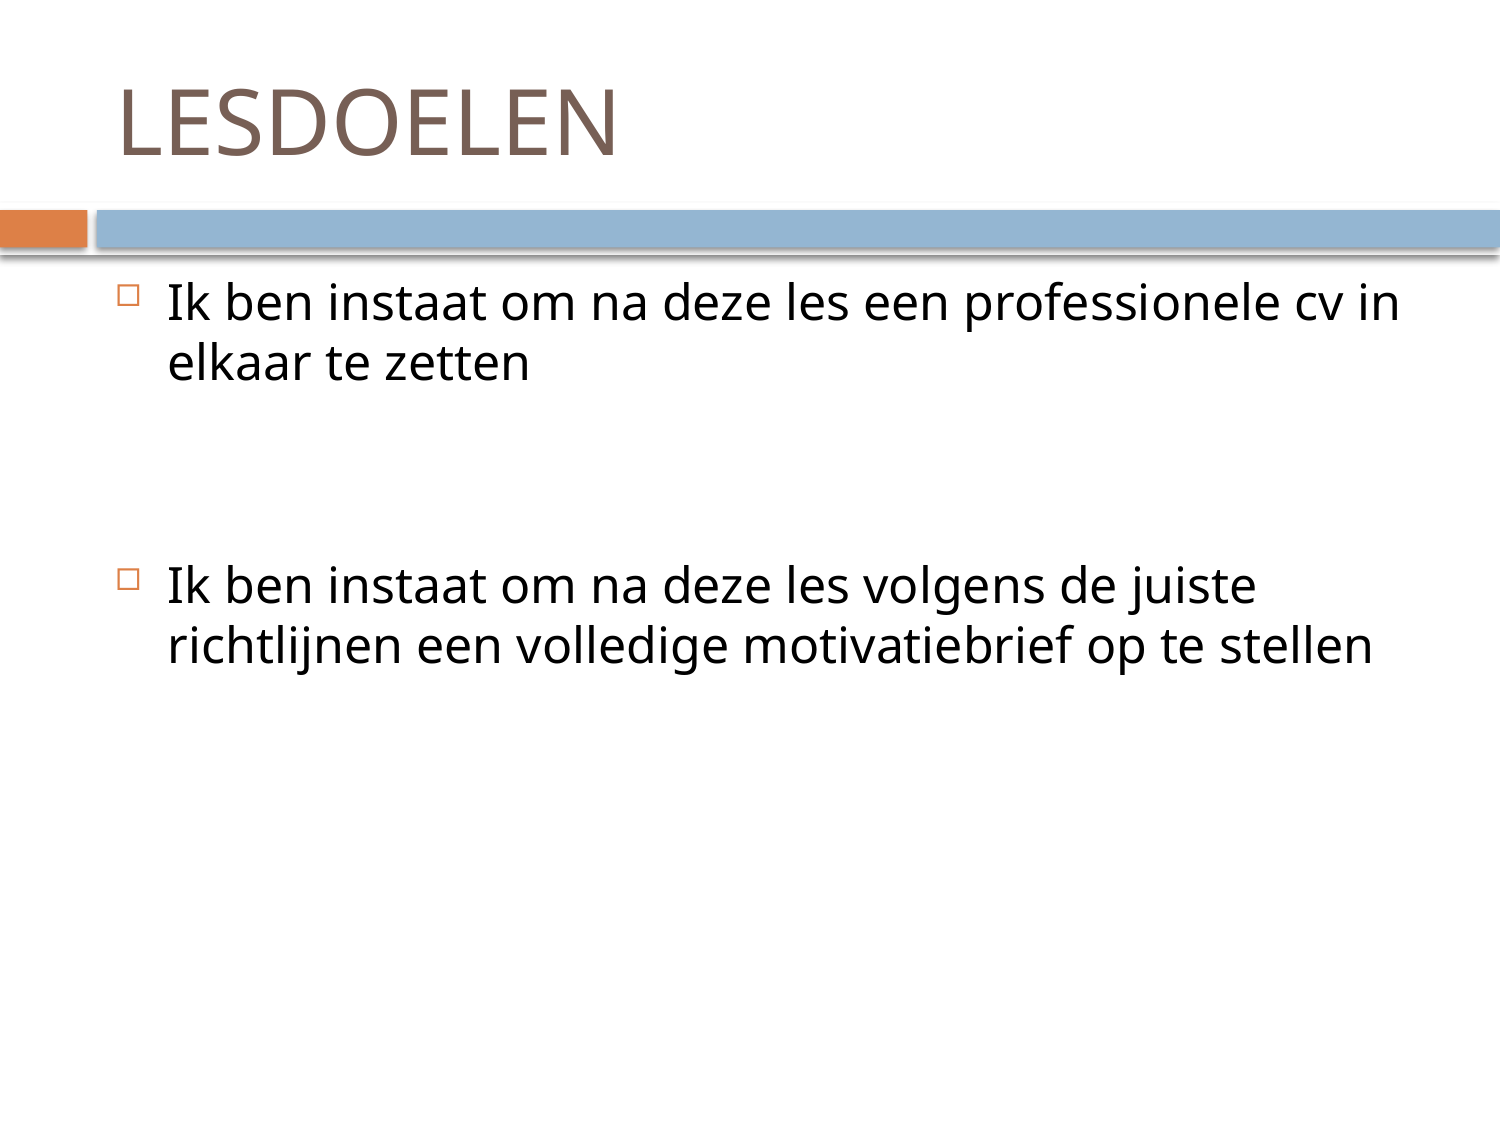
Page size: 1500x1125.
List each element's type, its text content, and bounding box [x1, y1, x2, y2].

title LESDOELEN [100, 37, 1438, 200]
list Ik ben instaat om na deze les een professionele cv in elkaar te zetten Ik ben instaat om na deze les volgens de juiste richtlijnen een volledige motivatiebrief op te stellen [100, 262, 1438, 1000]
